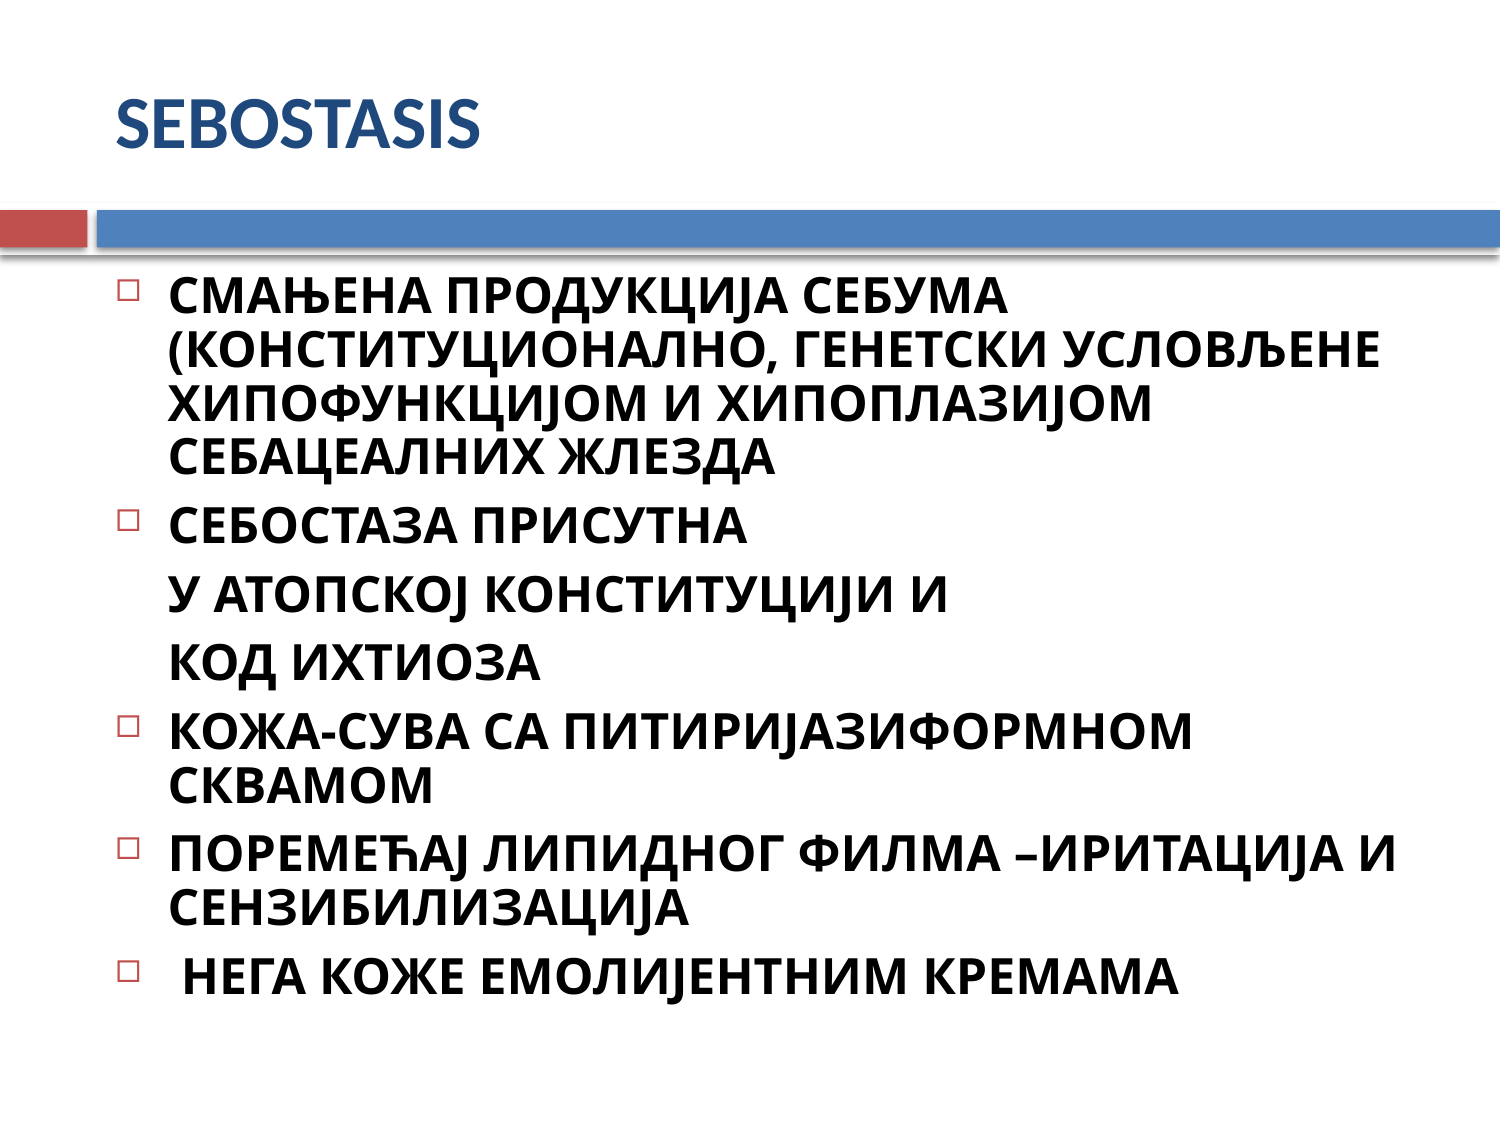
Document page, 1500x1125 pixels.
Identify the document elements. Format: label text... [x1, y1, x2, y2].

list СМАЊЕНА ПРОДУКЦИЈА СЕБУМА (КОНСТИТУЦИОНАЛНО, ГЕНЕТСКИ УСЛОВЉЕНЕ ХИПОФУНКЦИЈОМ И ХИПОПЛАЗИЈОМ СЕБАЦЕАЛНИХ ЖЛЕЗДА СЕБОСТАЗА ПРИСУТНА У АТОПСКОЈ КОНСТИТУЦИЈИ И КОД ИХТИОЗА КОЖА-СУВА СА ПИТИРИЈАЗИФОРМНОМ СКВАМОМ ПОРЕМЕЋАЈ ЛИПИДНОГ ФИЛМА –ИРИТАЦИЈА И СЕНЗИБИЛИЗАЦИЈА НЕГА КОЖЕ ЕМОЛИЈЕНТНИМ КРЕМАМА [100, 262, 1438, 1005]
title SEBOSTASIS [100, 37, 1438, 200]
